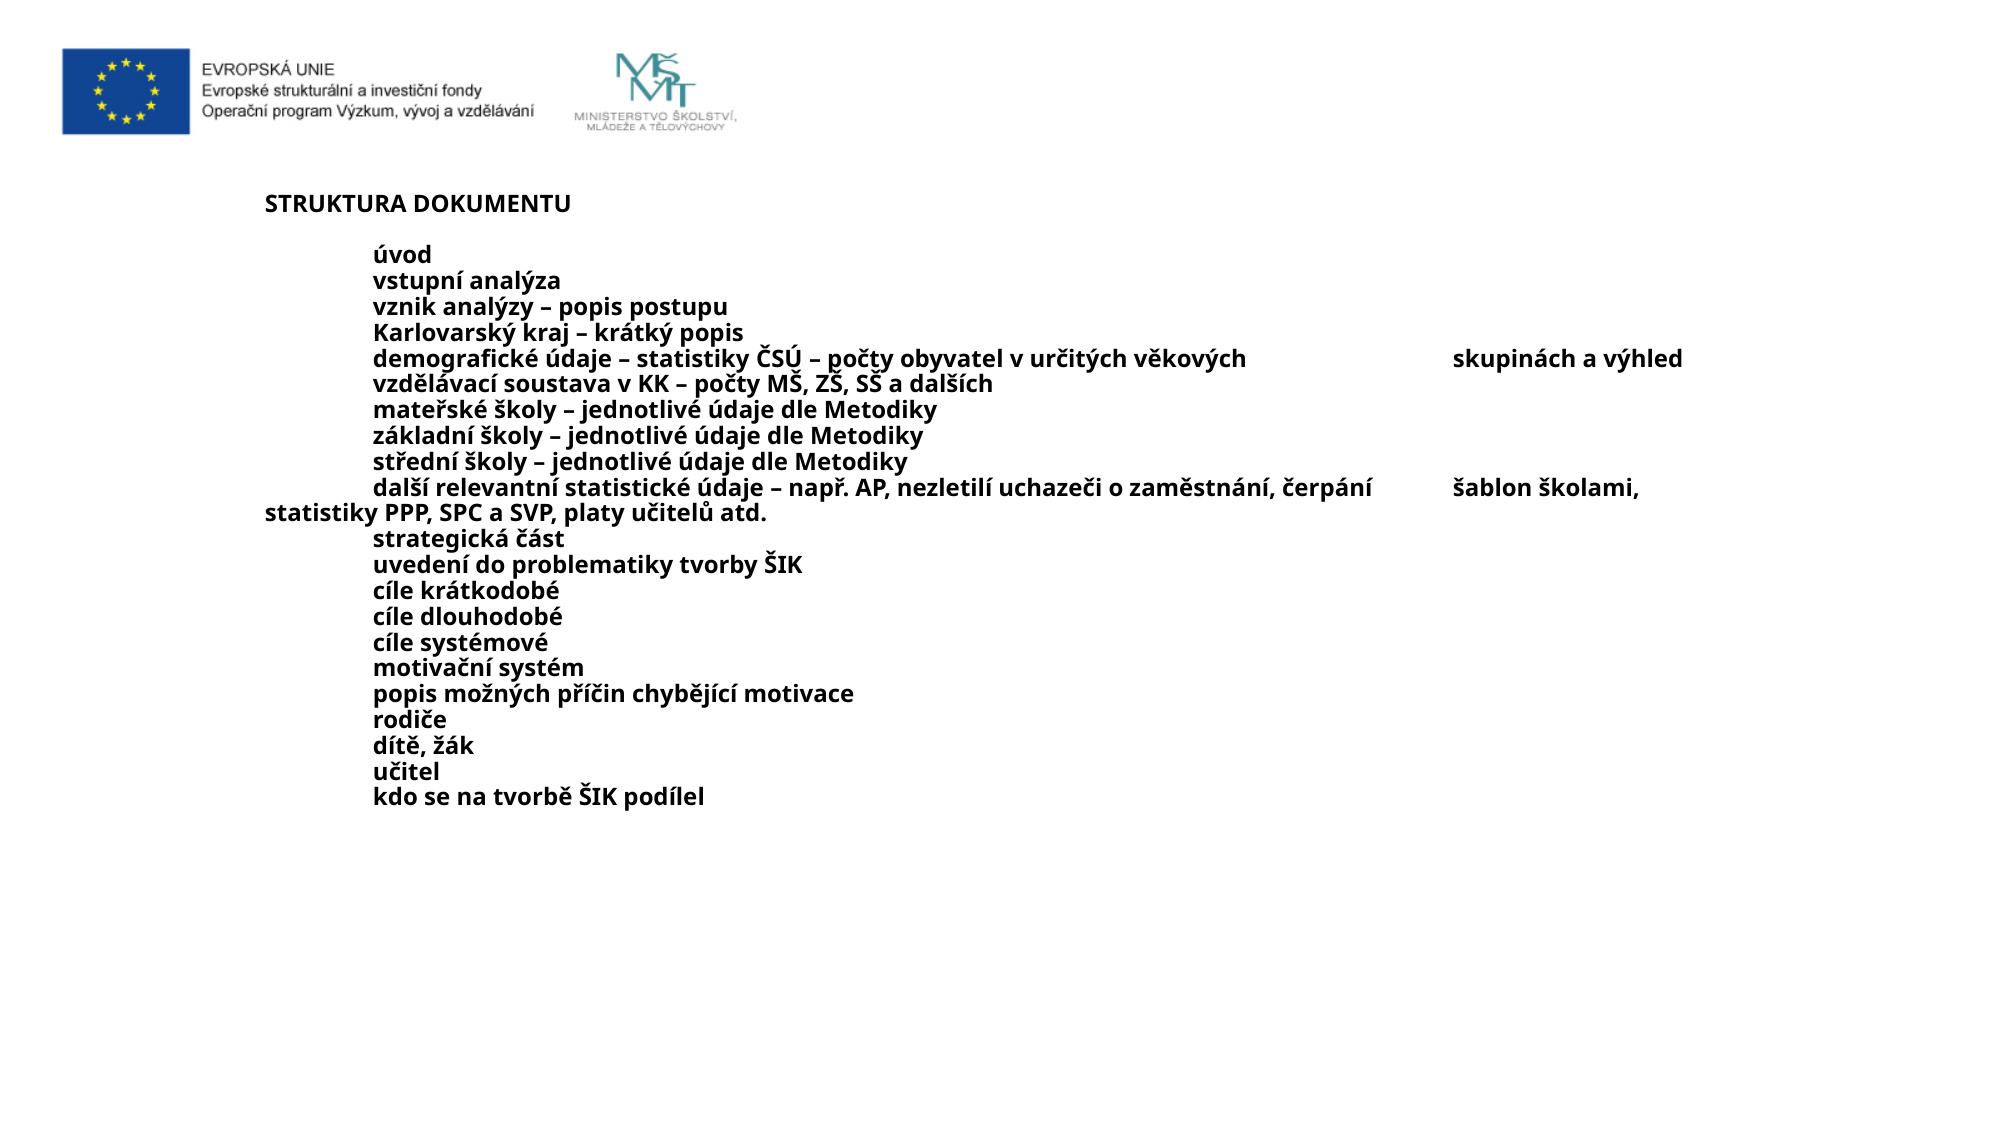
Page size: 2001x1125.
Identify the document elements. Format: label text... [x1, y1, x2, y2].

picture [17, 7, 774, 177]
title STRUKTURA DOKUMENTU úvod vstupní analýza vznik analýzy – popis postupu Karlovarský kraj – krátký popis demografické údaje – statistiky ČSÚ – počty obyvatel v určitých věkových skupinách a výhled vzdělávací soustava v KK – počty MŠ, ZŠ, SŠ a dalších mateřské školy – jednotlivé údaje dle Metodiky základní školy – jednotlivé údaje dle Metodiky střední školy – jednotlivé údaje dle Metodiky další relevantní statistické údaje – např. AP, nezletilí uchazeči o zaměstnání, čerpání šablon školami, statistiky PPP, SPC a SVP, platy učitelů atd. strategická část uvedení do problematiky tvorby ŠIK cíle krátkodobé cíle dlouhodobé cíle systémové motivační systém popis možných příčin chybějící motivace rodiče dítě, žák učitel kdo se na tvorbě ŠIK podílel [249, 184, 1773, 1063]
